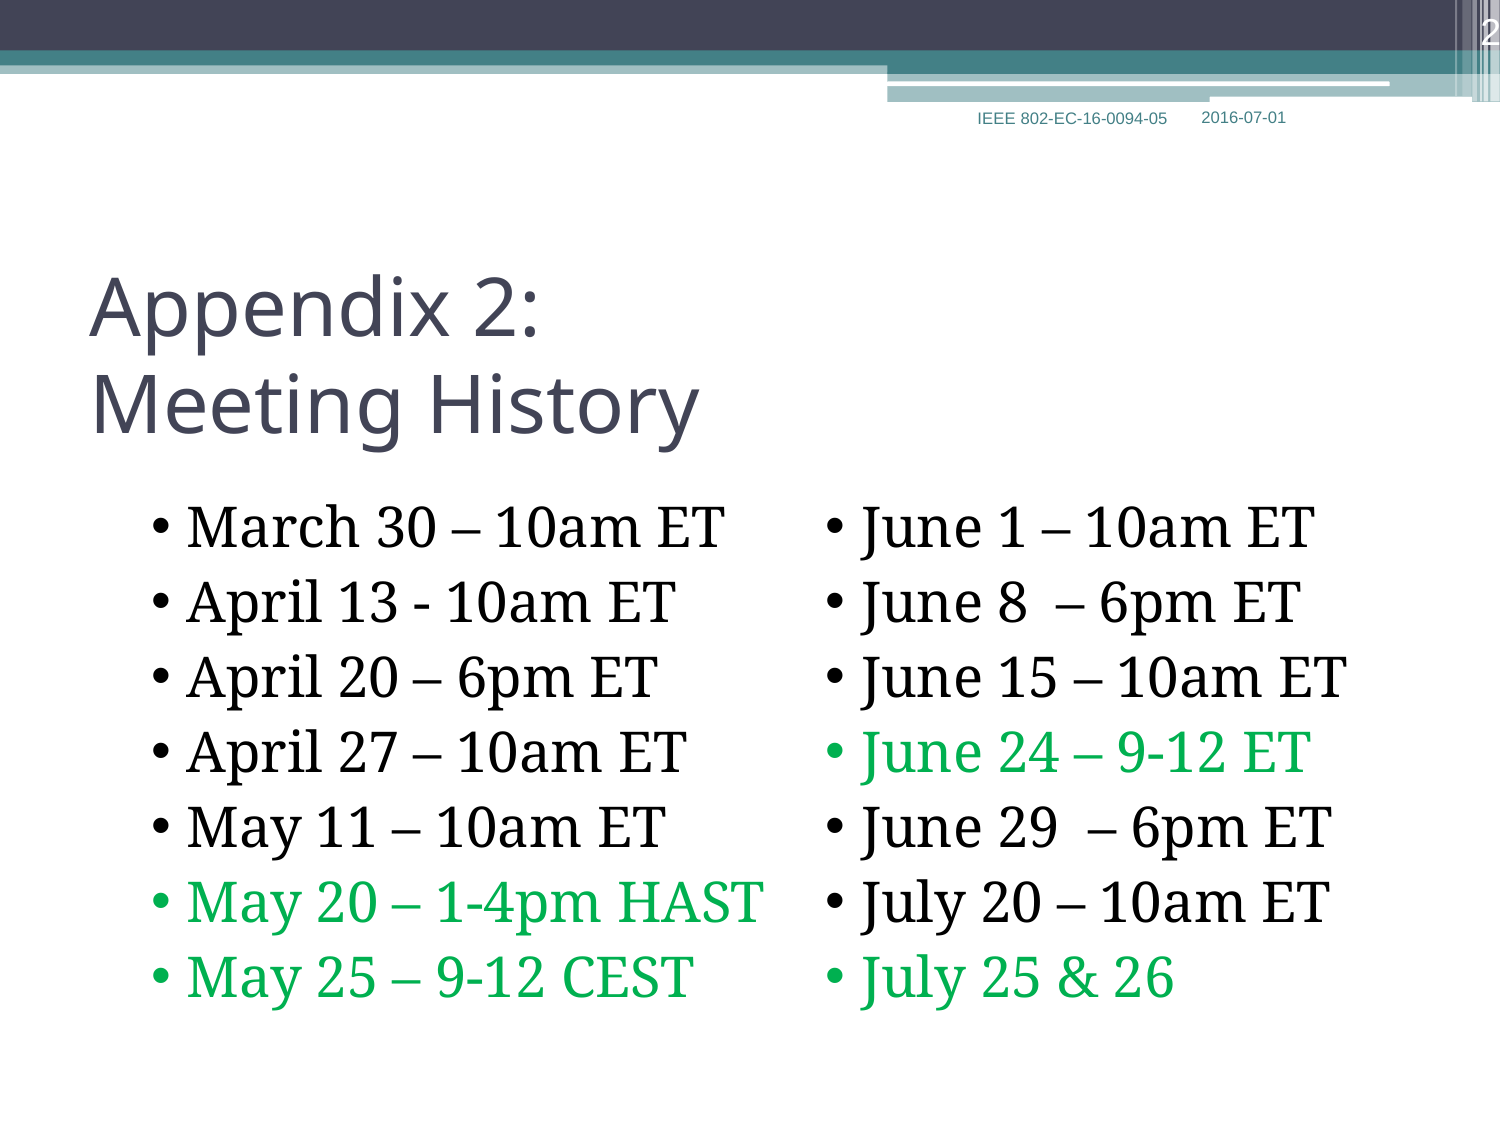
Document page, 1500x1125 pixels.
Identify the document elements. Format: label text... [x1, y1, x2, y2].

text_box Appendix 2: Meeting History [89, 255, 1360, 451]
text_box 27 [1343, 0, 1500, 61]
text_box June 1 – 10am ET June 8 – 6pm ET June 15 – 10am ET June 24 – 9-12 ET June 29 – 6pm ET July 20 – 10am ET July 25 & 26 [825, 485, 1348, 1009]
text_box March 30 – 10am ET April 13 - 10am ET April 20 – 6pm ET April 27 – 10am ET May 11 – 10am ET May 20 – 1-4pm HAST May 25 – 9-12 CEST [151, 485, 766, 1009]
